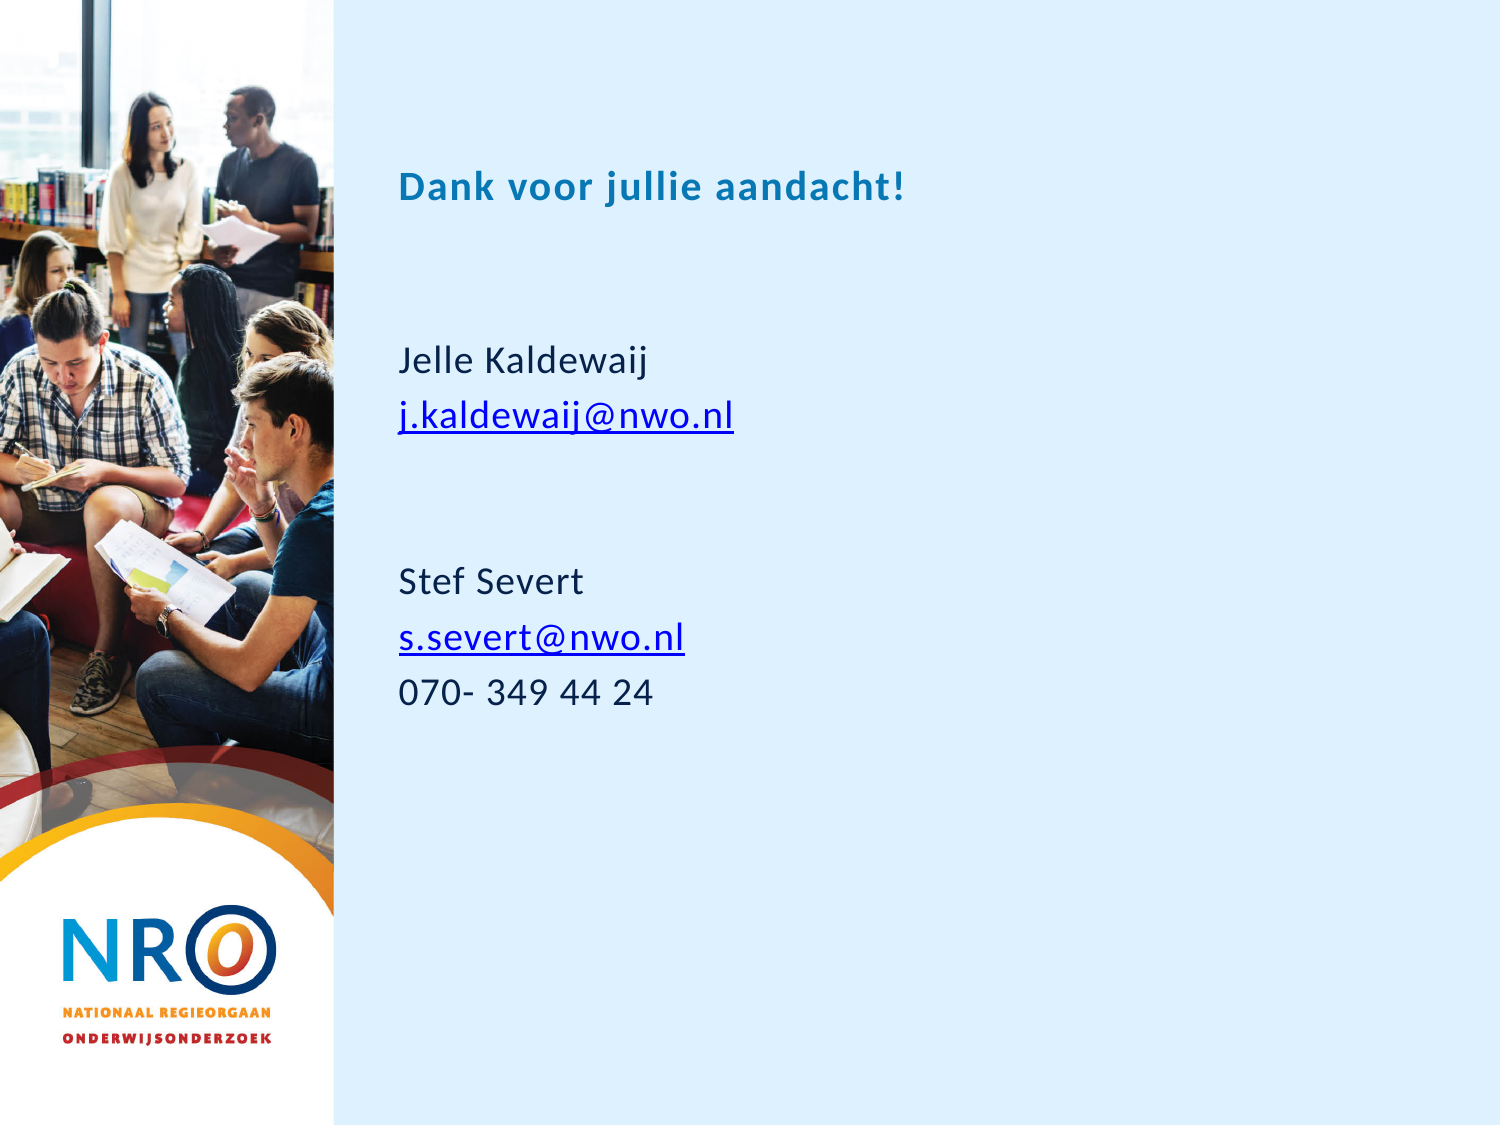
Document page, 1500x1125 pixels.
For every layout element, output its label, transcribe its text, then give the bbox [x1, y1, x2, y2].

list Jelle Kaldewaij j.kaldewaij@nwo.nl Stef Severt s.severt@nwo.nl 070- 349 44 24 [383, 326, 1425, 764]
title Dank voor jullie aandacht! [383, 90, 1425, 278]
picture [0, 0, 1500, 1125]
